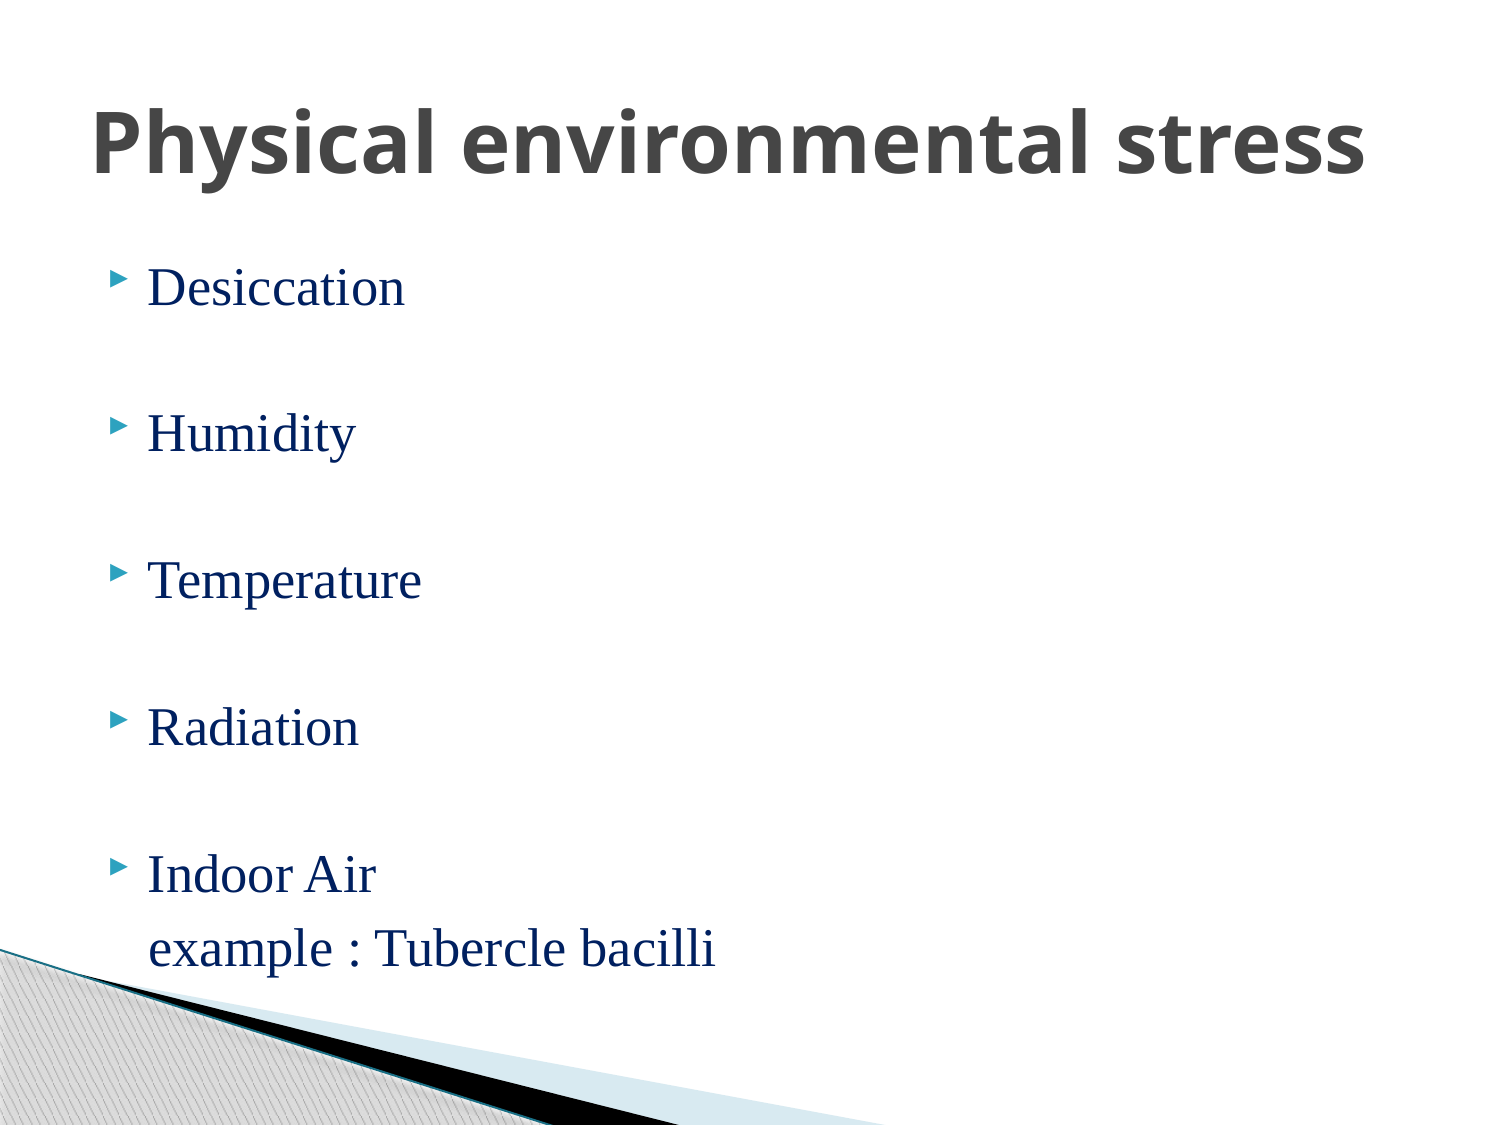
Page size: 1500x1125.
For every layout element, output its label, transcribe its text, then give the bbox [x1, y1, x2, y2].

title Physical environmental stress [75, 45, 1425, 233]
list Desiccation Humidity Temperature Radiation Indoor Air example : Tubercle bacilli [75, 243, 1425, 986]
